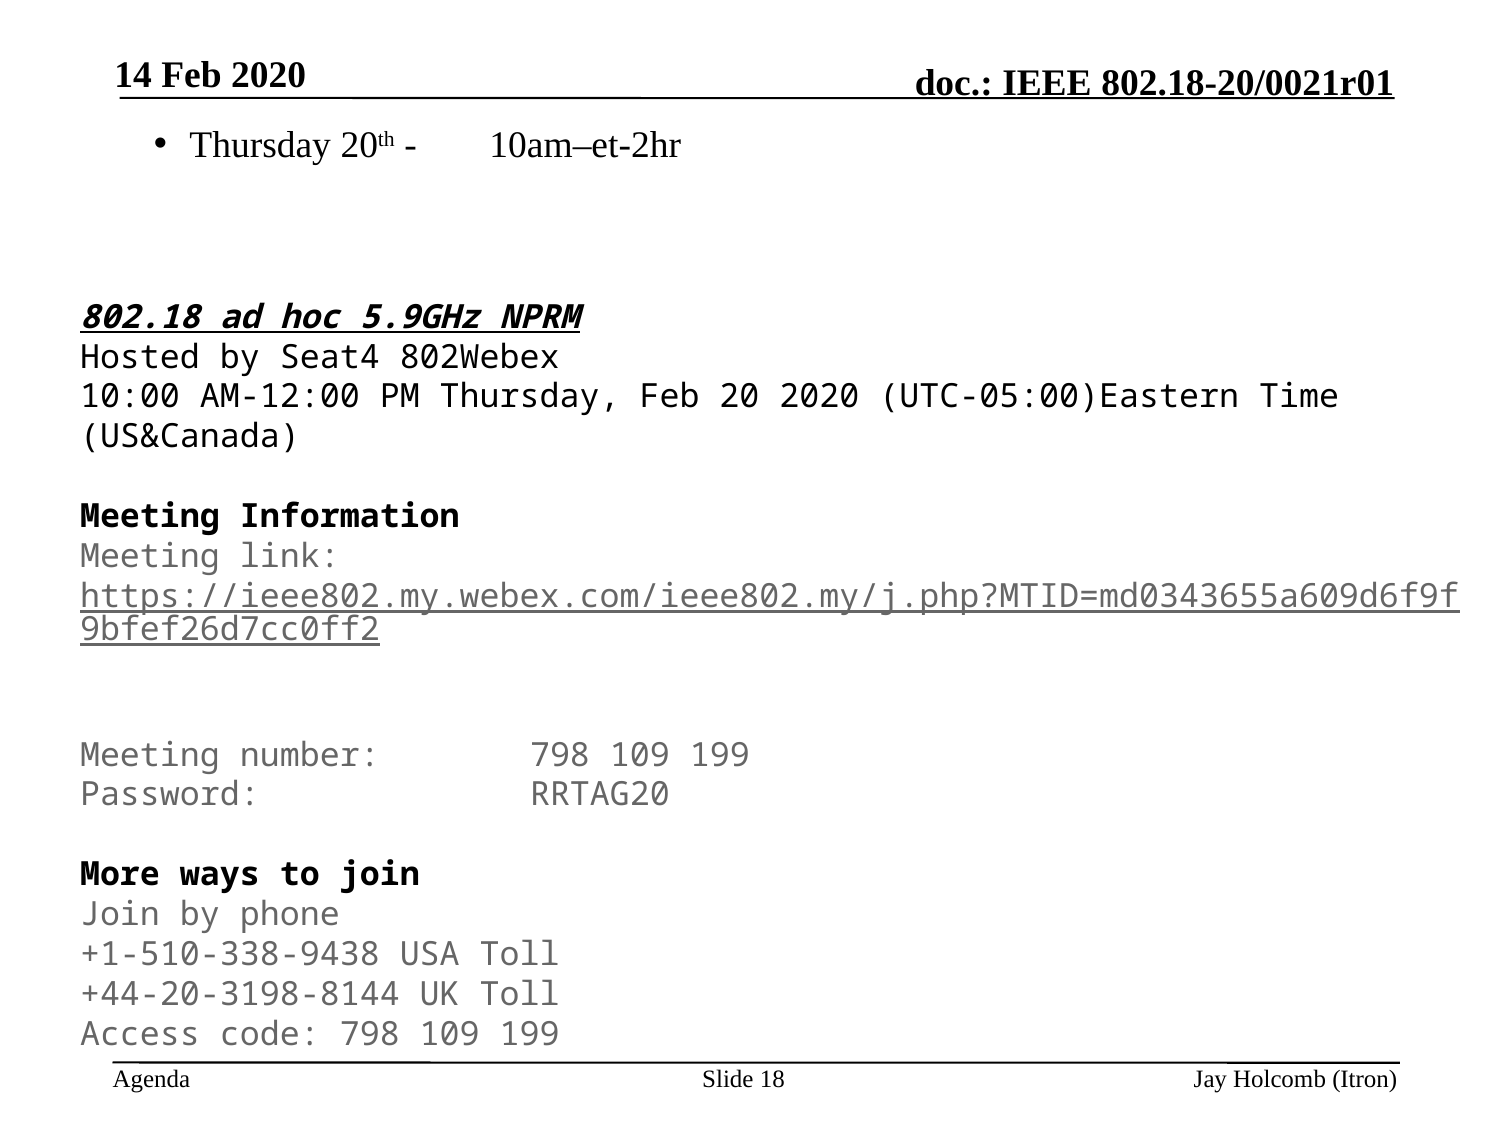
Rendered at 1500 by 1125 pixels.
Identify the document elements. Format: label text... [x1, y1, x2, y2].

text_box Thursday 20th - 10am–et-2hr [108, 112, 772, 173]
footer Jay Holcomb (Itron) [874, 1061, 1398, 1093]
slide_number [114, 49, 478, 95]
slide_number Slide 18 [687, 1061, 800, 1123]
text_box 802.18 ad hoc 5.9GHz NPRM Hosted by Seat4 802Webex 10:00 AM-12:00 PM Thursday, Feb 20 2020 (UTC-05:00)Eastern Time (US&Canada) Meeting Information Meeting link: https://ieee802.my.webex.com/ieee802.my/j.php?MTID=md0343655a609d6f9f9bfef26d7cc0ff2 Meeting number: 798 109 199 Password: RRTAG20 More ways to join Join by phone +1-510-338-9438 USA Toll +44-20-3198-8144 UK Toll Access code: 798 109 199 [65, 287, 1478, 1027]
